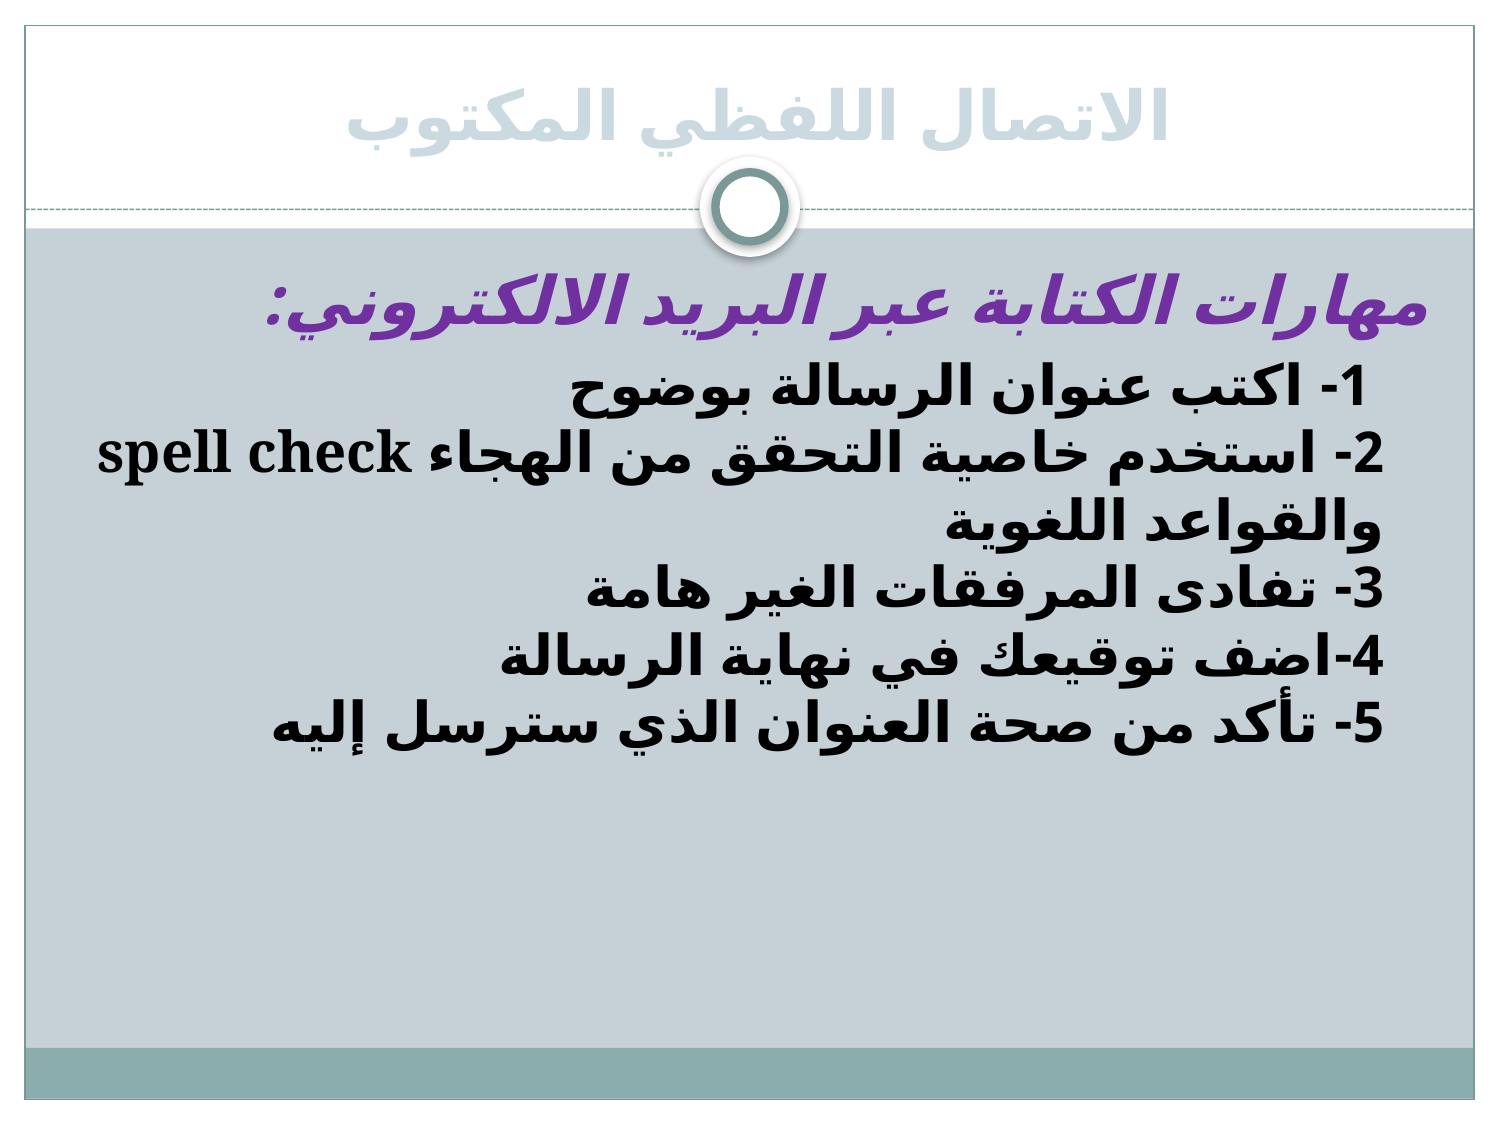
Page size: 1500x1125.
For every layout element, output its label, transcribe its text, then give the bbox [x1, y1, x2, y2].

title الاتصال اللفظي المكتوب [49, 37, 1450, 162]
list مهارات الكتابة عبر البريد الالكتروني: 1- اكتب عنوان الرسالة بوضوح 2- استخدم خاصية التحقق من الهجاء spell check والقواعد اللغوية 3- تفادى المرفقات الغير هامة 4-اضف توقيعك في نهاية الرسالة 5- تأكد من صحة العنوان الذي سترسل إليه [49, 250, 1445, 1001]
